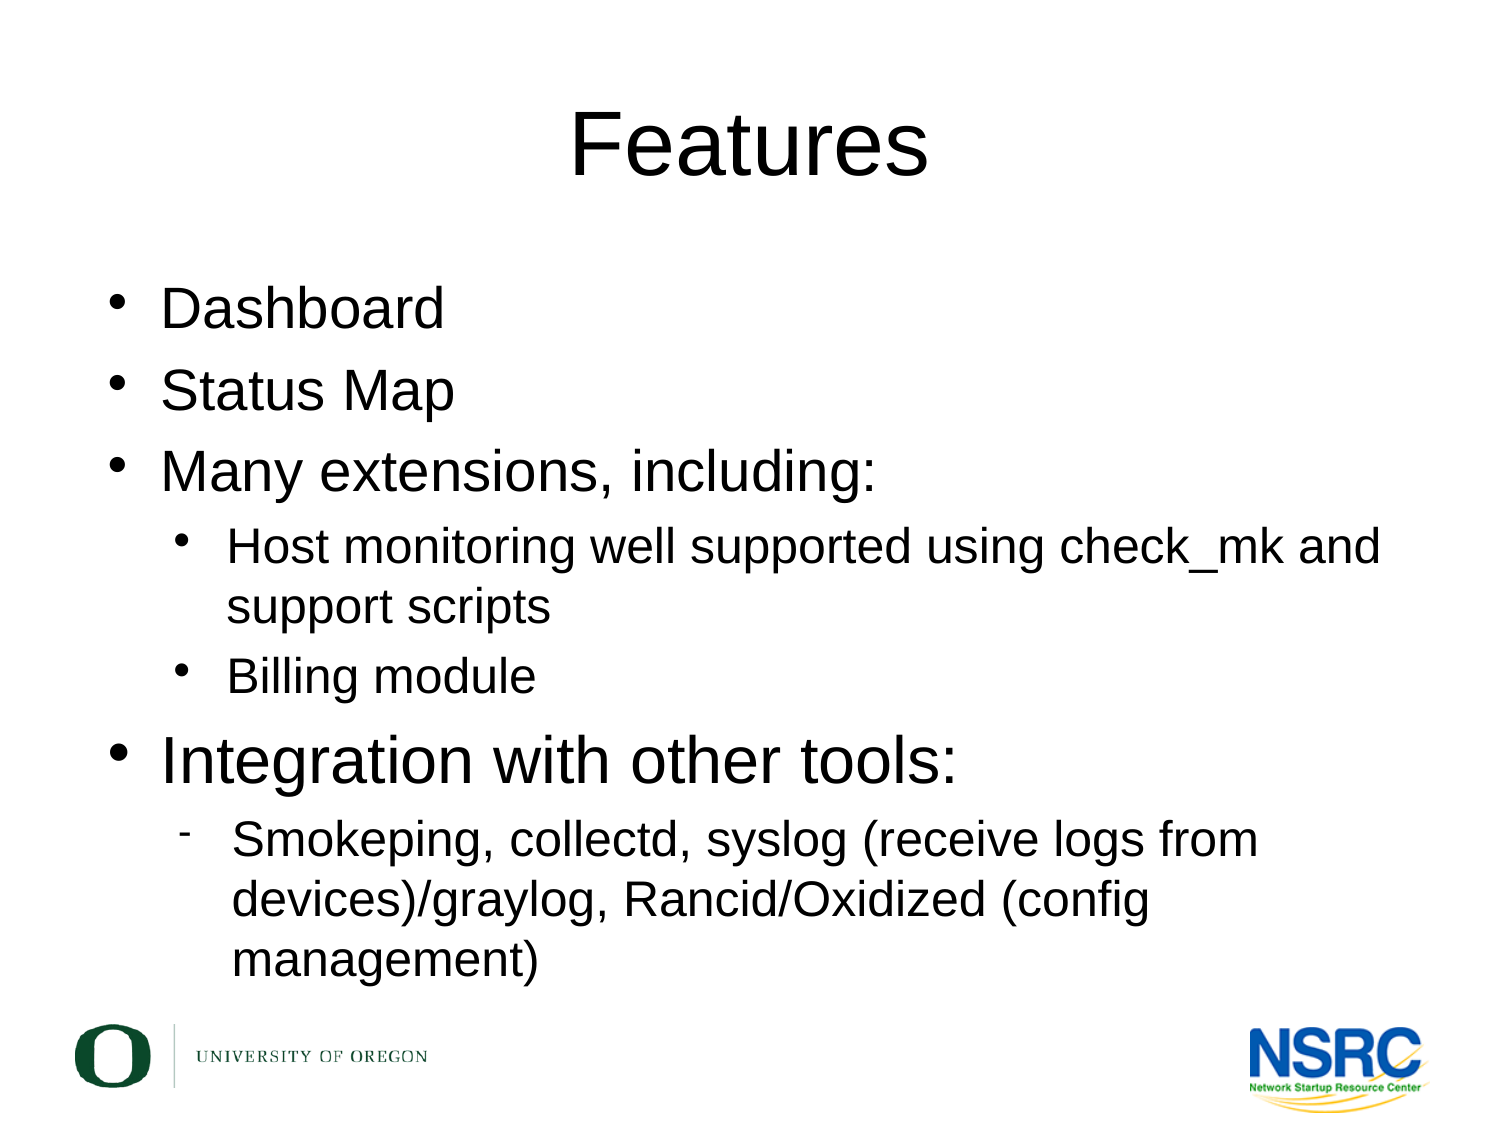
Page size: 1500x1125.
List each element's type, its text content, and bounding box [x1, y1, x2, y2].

list Dashboard Status Map Many extensions, including: Host monitoring well supported using check_mk and support scripts Billing module Integration with other tools: Smokeping, collectd, syslog (receive logs from devices)/graylog, Rancid/Oxidized (config management) [75, 262, 1425, 1005]
picture [1250, 1027, 1430, 1113]
picture [75, 1024, 427, 1088]
title Features [75, 45, 1425, 233]
